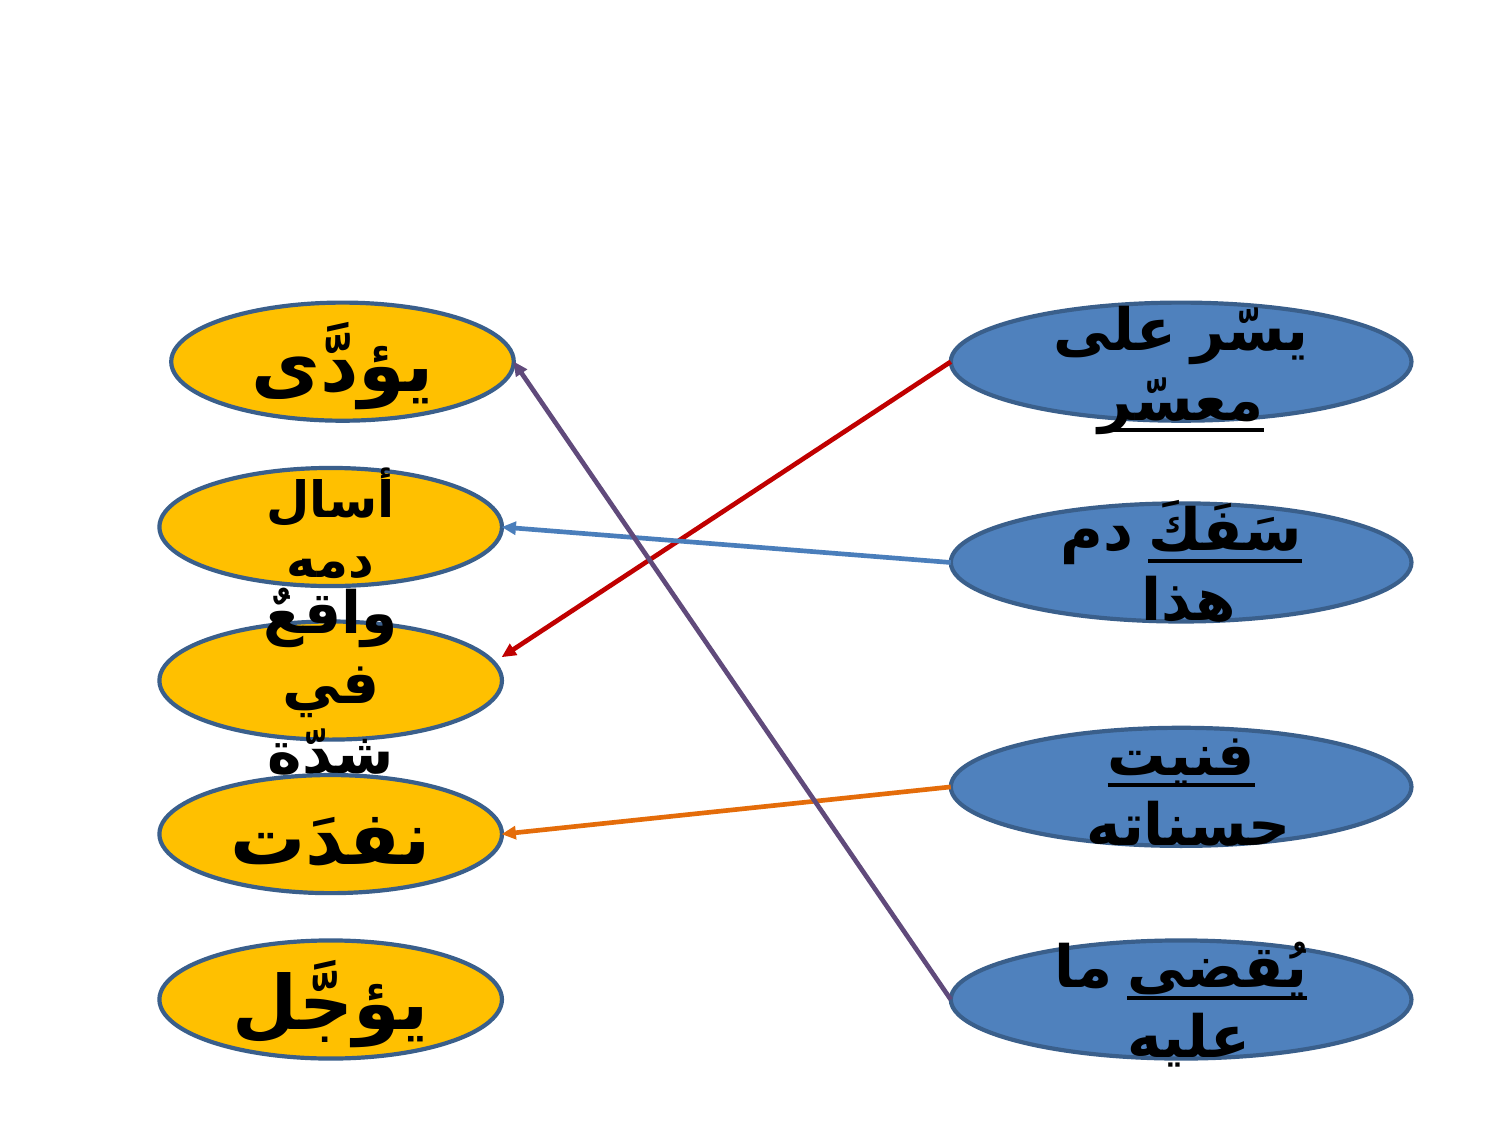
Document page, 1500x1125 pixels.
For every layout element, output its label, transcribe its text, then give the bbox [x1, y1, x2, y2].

text_box يسّر على معسّر [949, 300, 1414, 423]
text_box يُقضى ما عليه [950, 938, 1414, 1061]
text_box واقعٌ في شدّة [157, 619, 505, 742]
text_box نفدَت [157, 772, 503, 896]
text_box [501, 570, 508, 658]
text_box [501, 786, 508, 835]
text_box أسال دمه [157, 465, 496, 589]
text_box فنيت حسناته [956, 725, 1414, 849]
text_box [501, 526, 508, 563]
text_box يؤجَّل [157, 938, 505, 1061]
text_box سَفَكَ دم هذا [958, 501, 1414, 624]
text_box يؤدَّى [169, 300, 516, 423]
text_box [513, 361, 952, 1000]
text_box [501, 361, 512, 526]
